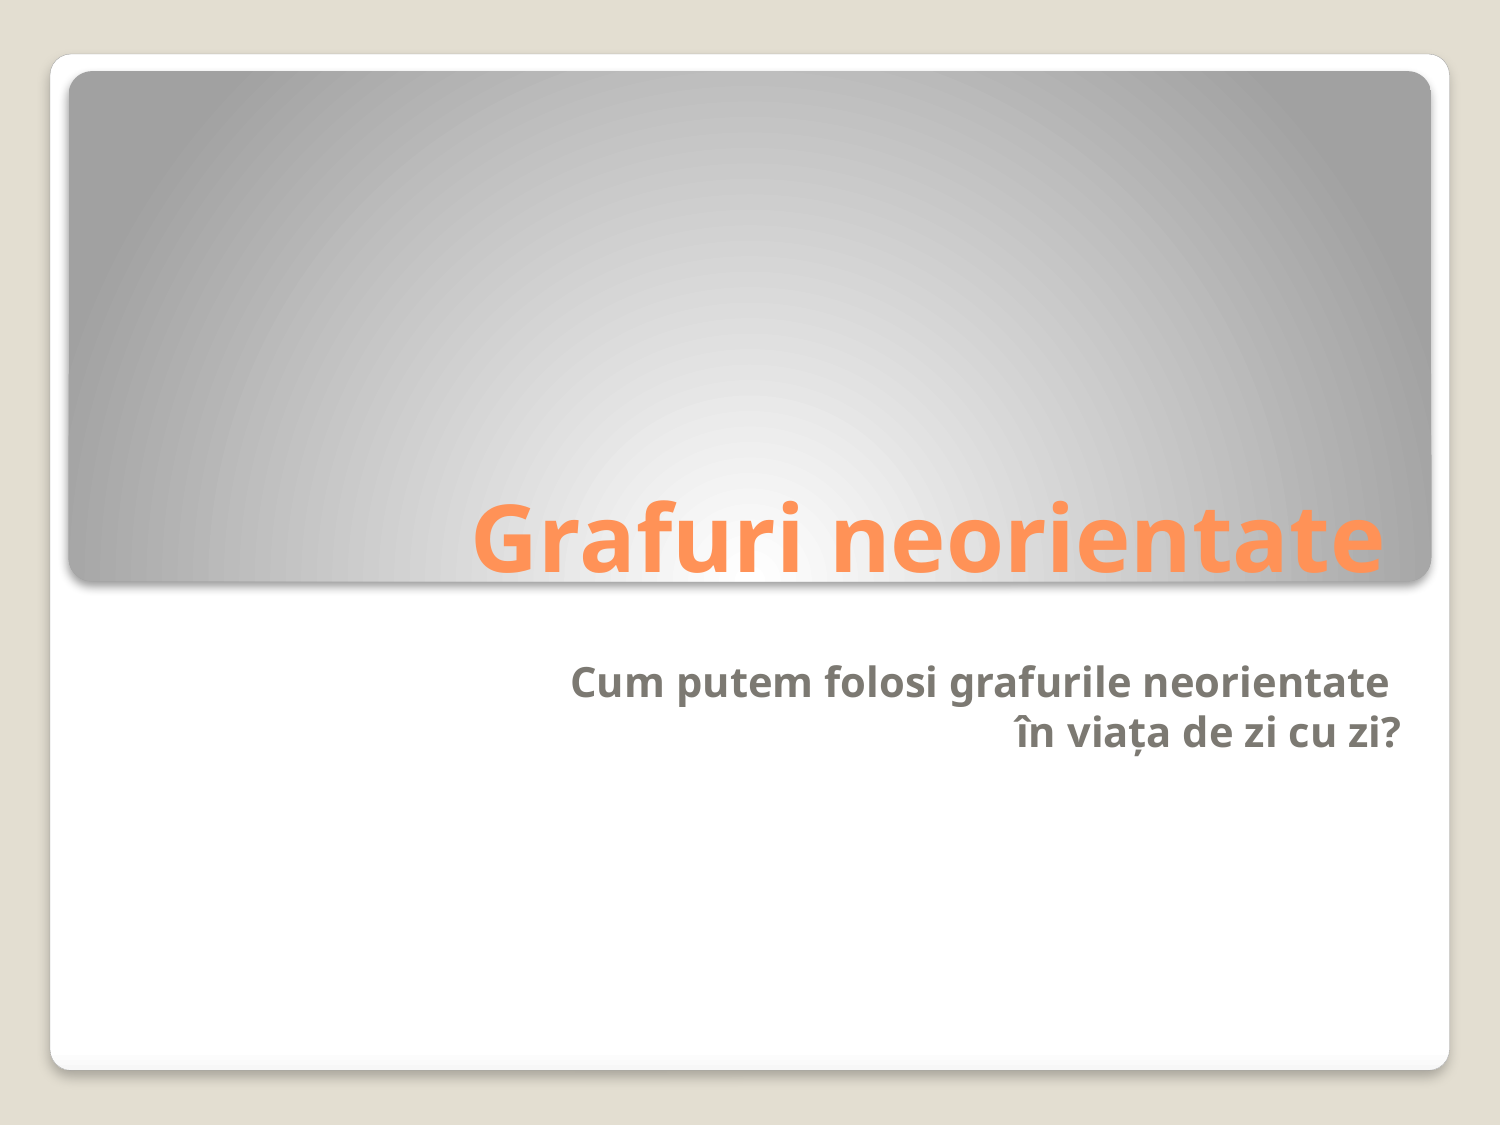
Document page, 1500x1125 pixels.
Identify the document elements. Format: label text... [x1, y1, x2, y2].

title Grafuri neorientate [118, 298, 1394, 599]
subtitle Cum putem folosi grafurile neorientate în viața de zi cu zi? [93, 656, 1417, 944]
